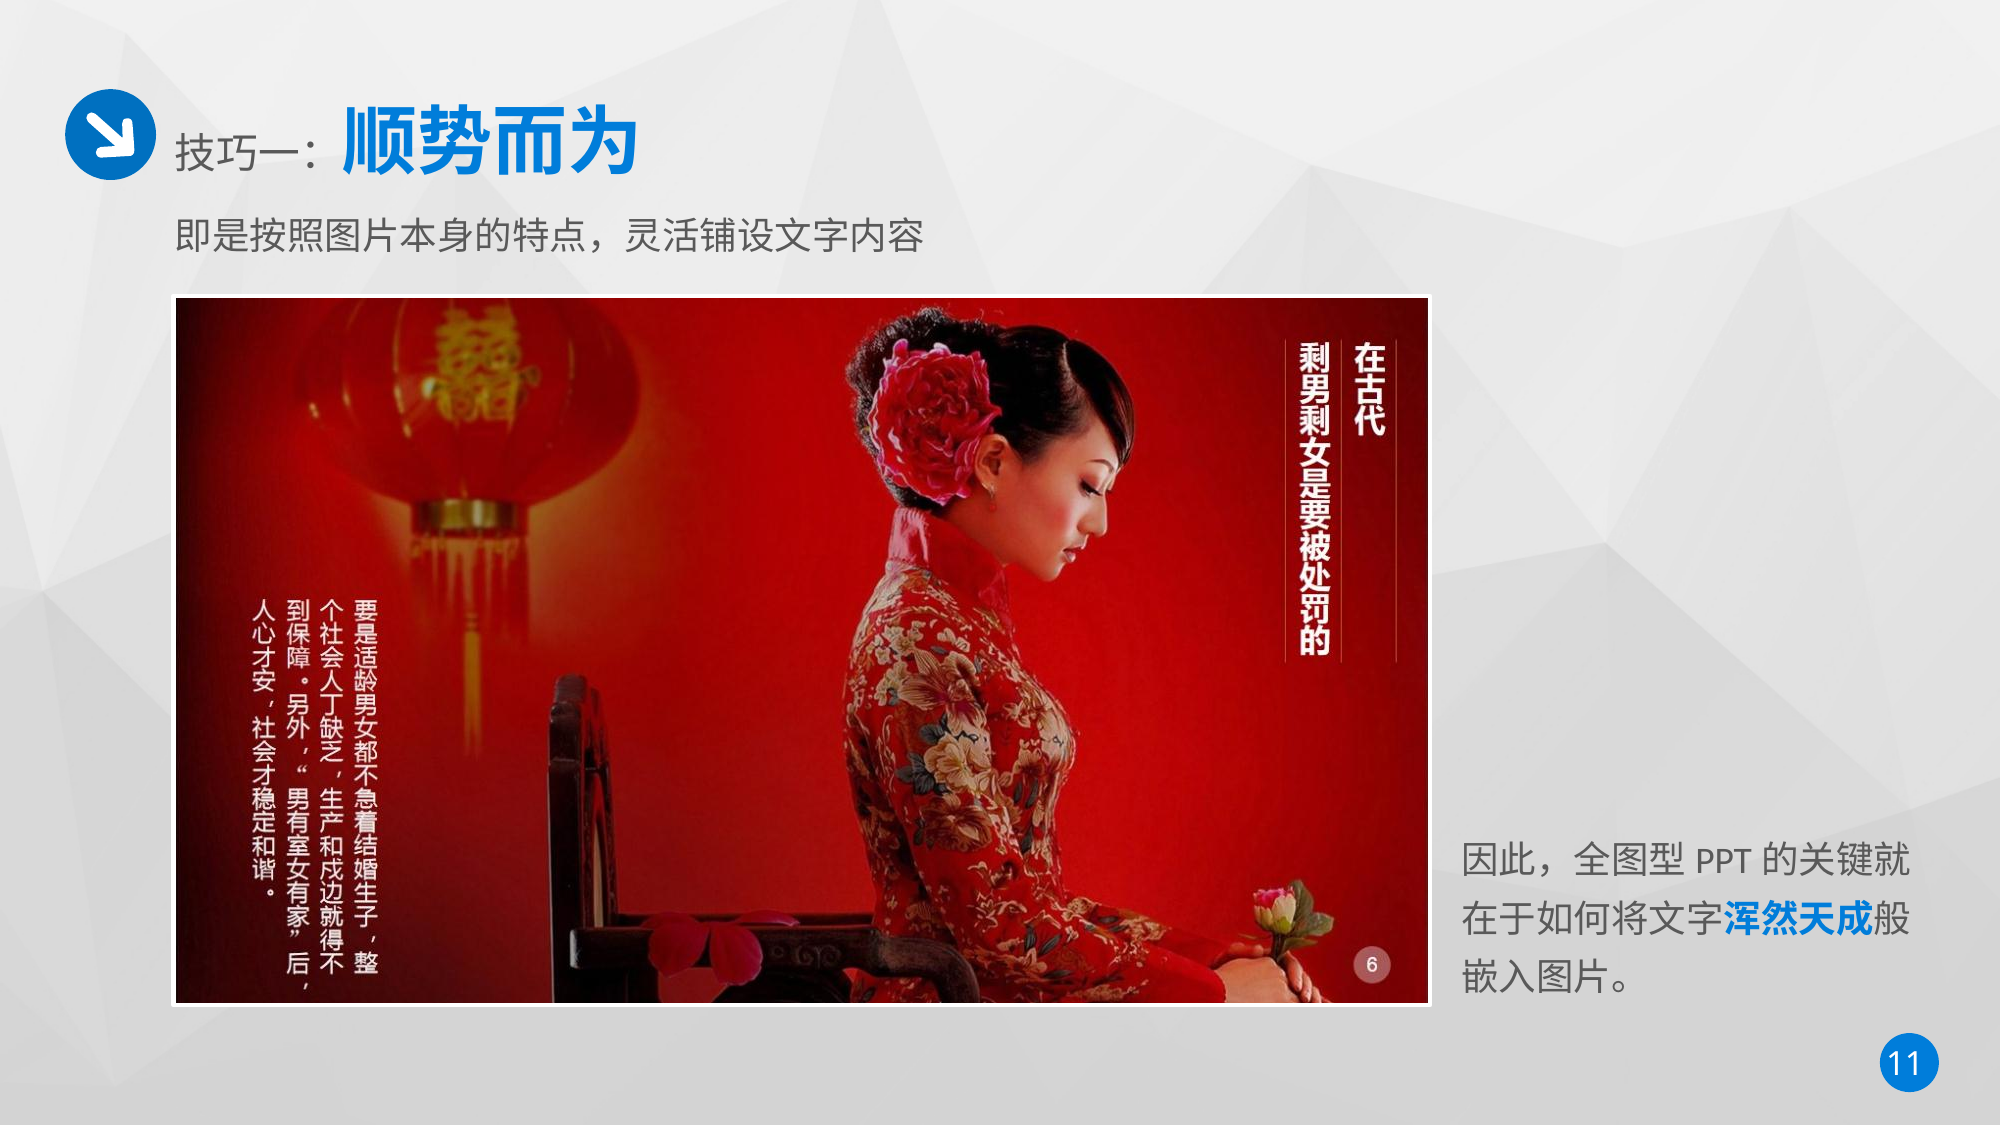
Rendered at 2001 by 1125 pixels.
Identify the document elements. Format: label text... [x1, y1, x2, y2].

text_box 即是按照图片本身的特点，灵活铺设文字内容 [160, 192, 1247, 265]
text_box 技巧一：顺势而为 [160, 86, 684, 191]
text_box 因此，全图型PPT的关键就在于如何将文字浑然天成般嵌入图片。 [1446, 815, 1948, 1006]
picture [0, 0, 2000, 1125]
